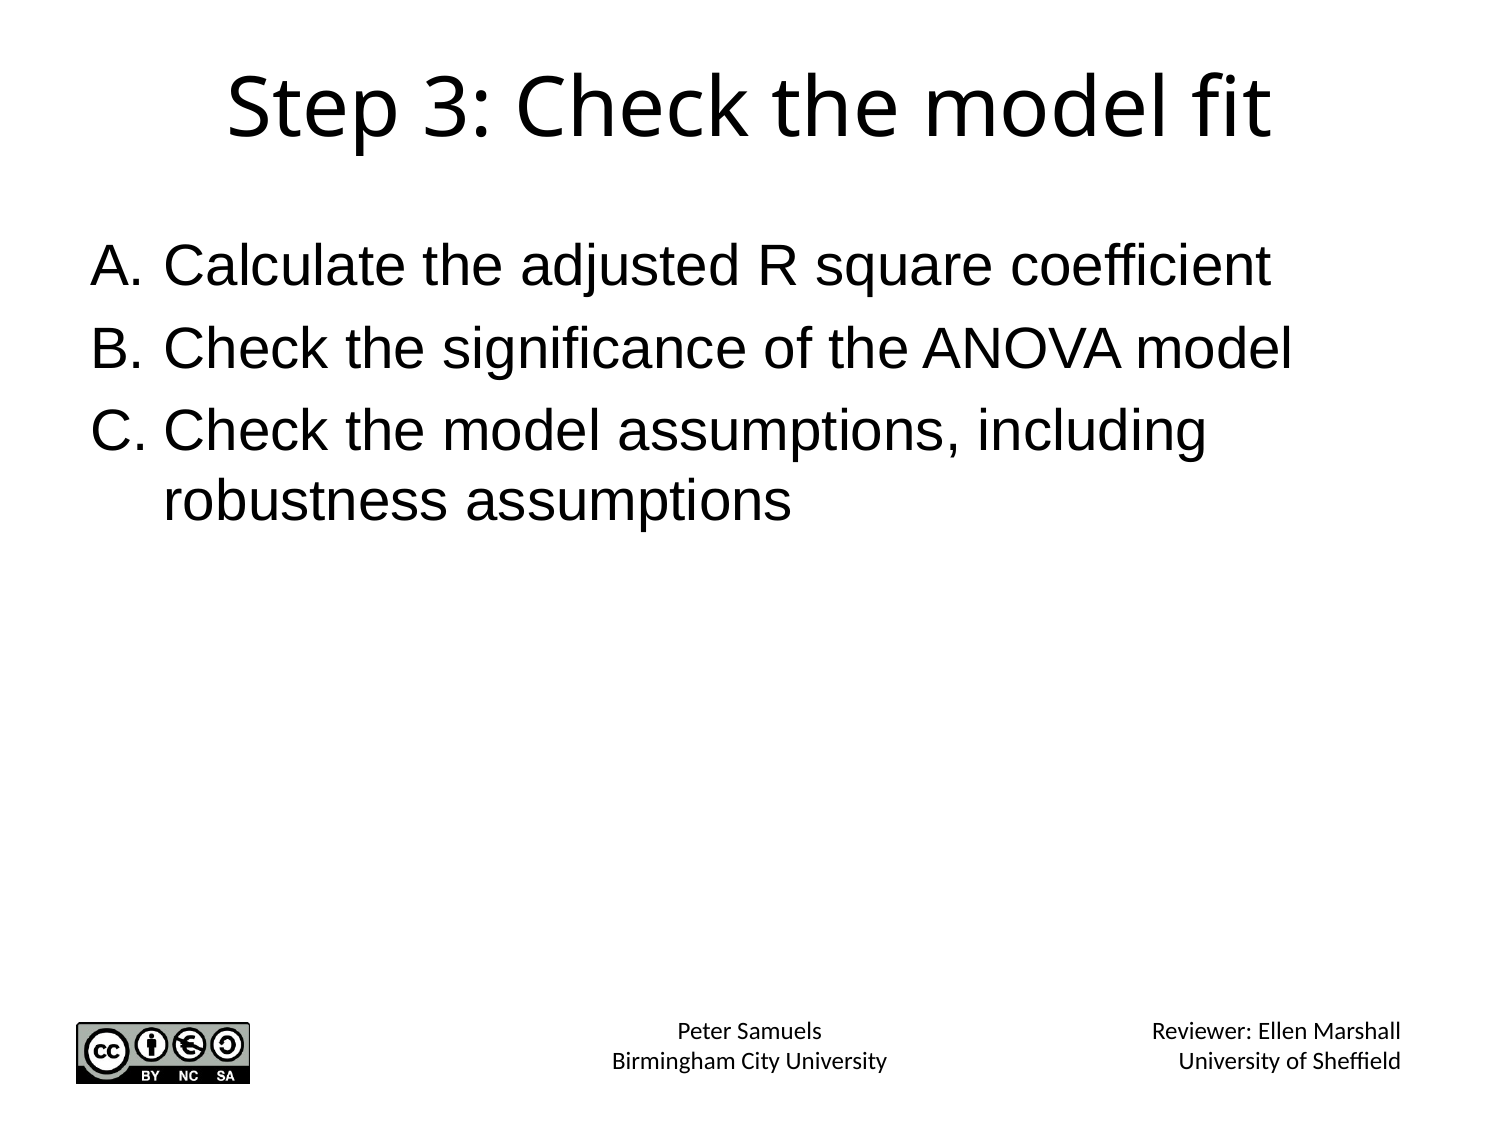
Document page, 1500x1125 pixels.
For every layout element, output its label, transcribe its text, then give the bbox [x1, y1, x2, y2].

text_box Reviewer: Ellen Marshall University of Sheffield [1038, 1007, 1417, 1083]
text_box Peter Samuels Birmingham City University [549, 1007, 951, 1083]
title Step 3: Check the model fit [41, 45, 1459, 161]
picture [76, 1022, 251, 1084]
list Calculate the adjusted R square coefficient Check the significance of the ANOVA model Check the model assumptions, including robustness assumptions [75, 219, 1425, 941]
